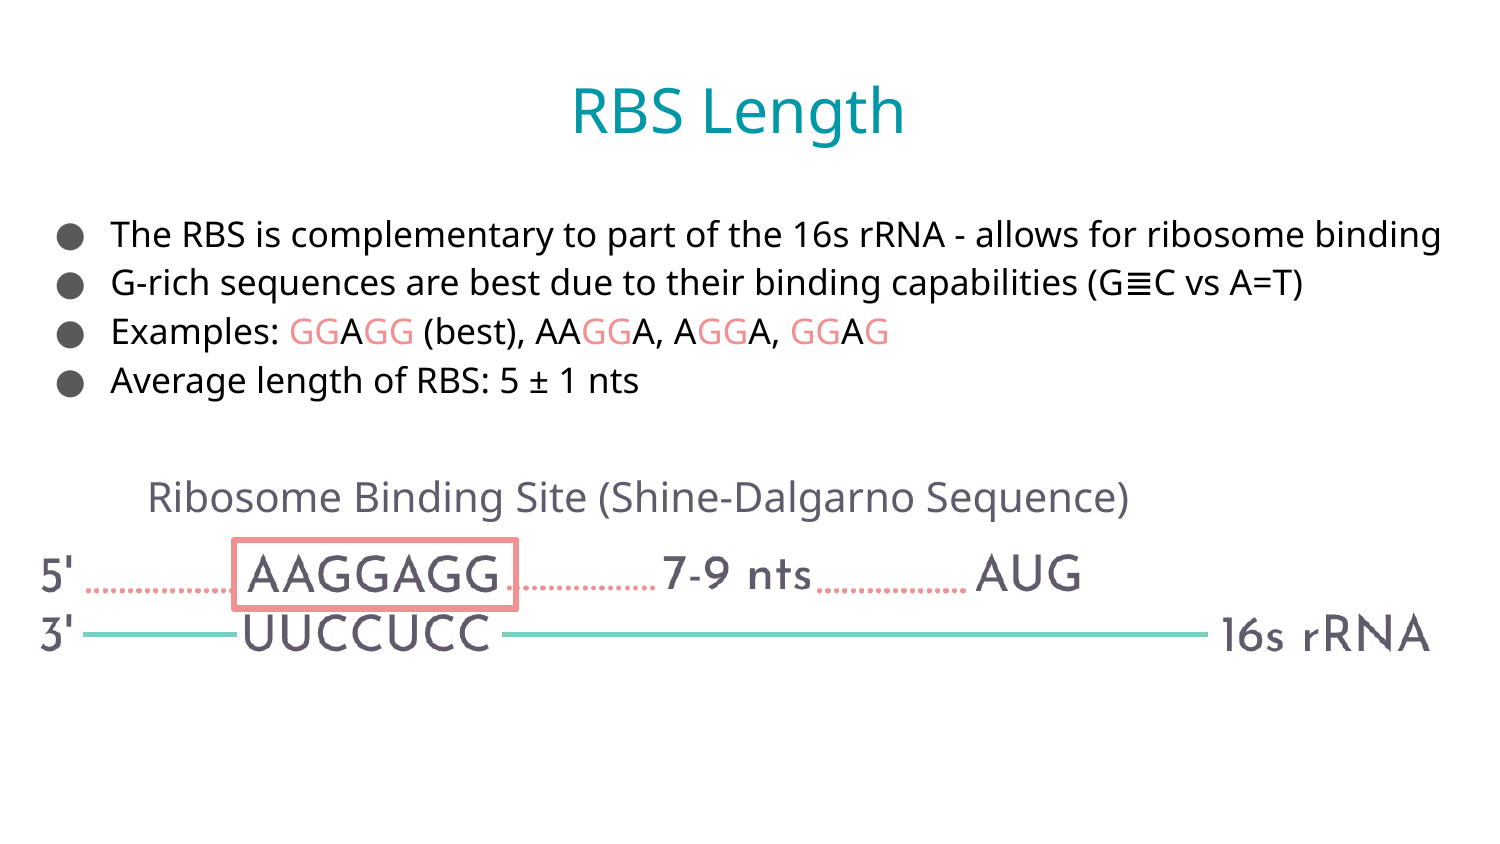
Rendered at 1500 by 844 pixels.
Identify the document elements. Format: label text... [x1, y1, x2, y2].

text_box RBS Length [40, 56, 1438, 151]
text_box Ribosome Binding Site (Shine-Dalgarno Sequence) [0, 455, 1380, 550]
picture [34, 551, 1466, 681]
text_box [234, 540, 517, 549]
text_box The RBS is complementary to part of the 16s rRNA - allows for ribosome binding G-rich sequences are best due to their binding capabilities (G≣C vs A=T) Examples: GGAGG (best), AAGGA, AGGA, GGAG Average length of RBS: 5 ± 1 nts [20, 190, 1480, 476]
